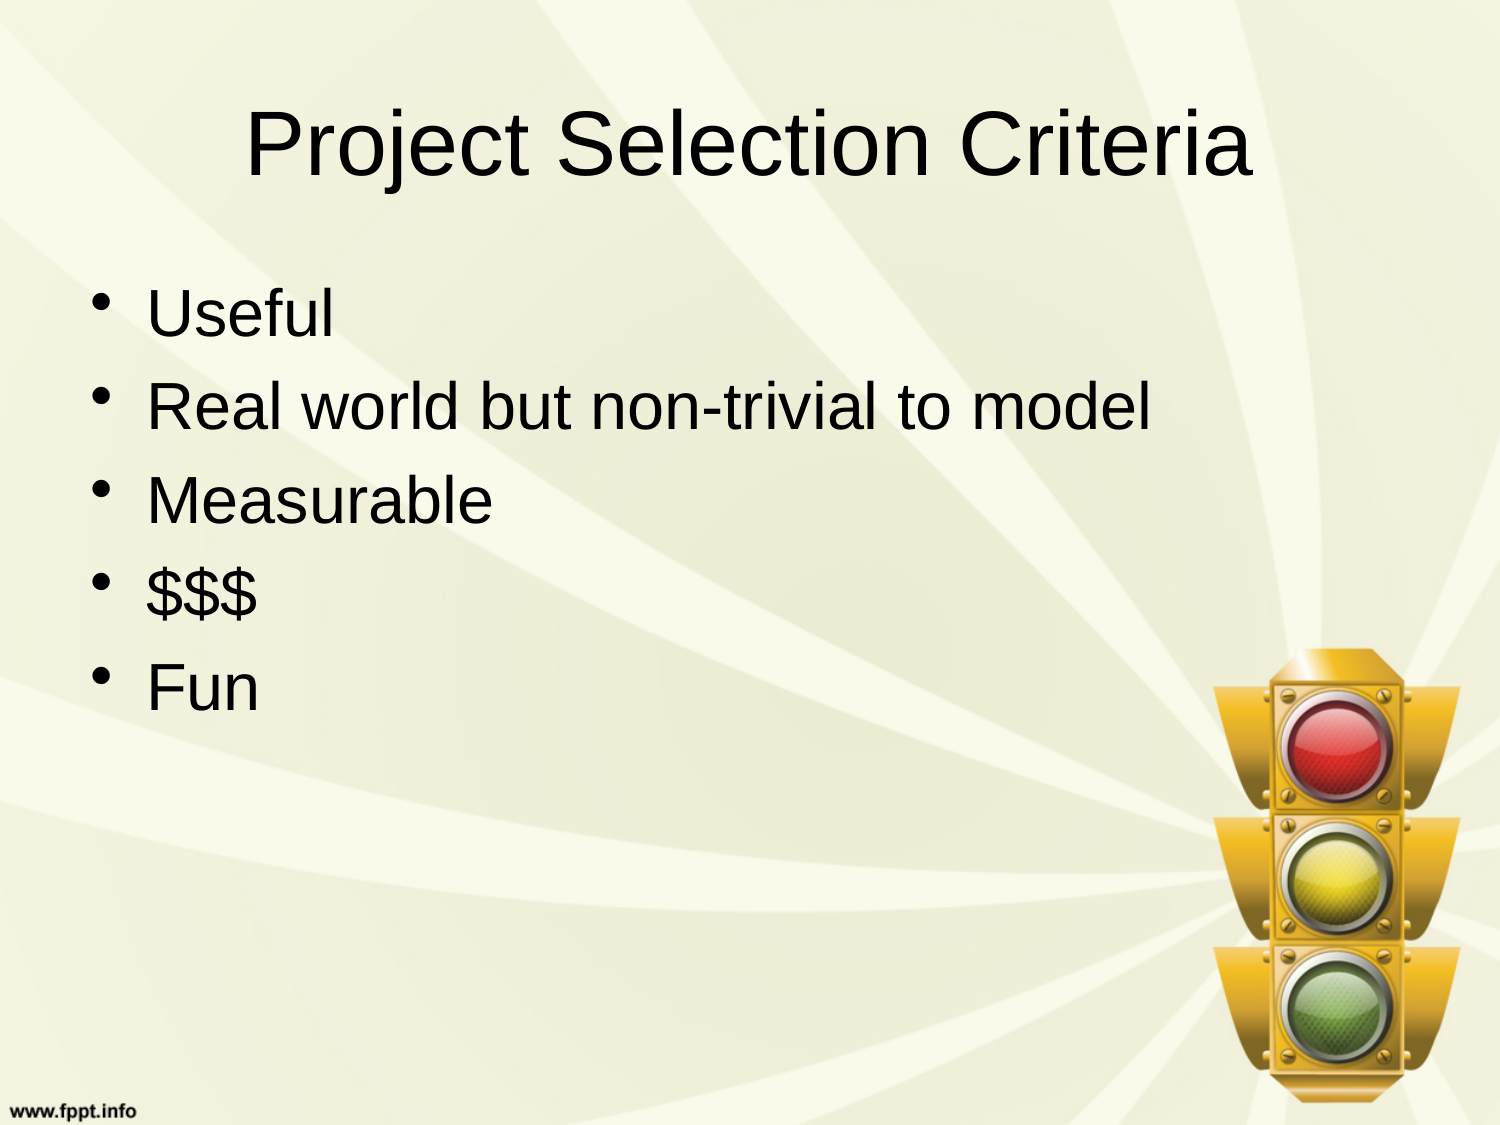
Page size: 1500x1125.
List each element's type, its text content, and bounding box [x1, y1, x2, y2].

title Project Selection Criteria [75, 45, 1425, 233]
list Useful Real world but non-trivial to model Measurable $$$ Fun [75, 262, 1425, 1005]
picture [0, 0, 1500, 1125]
